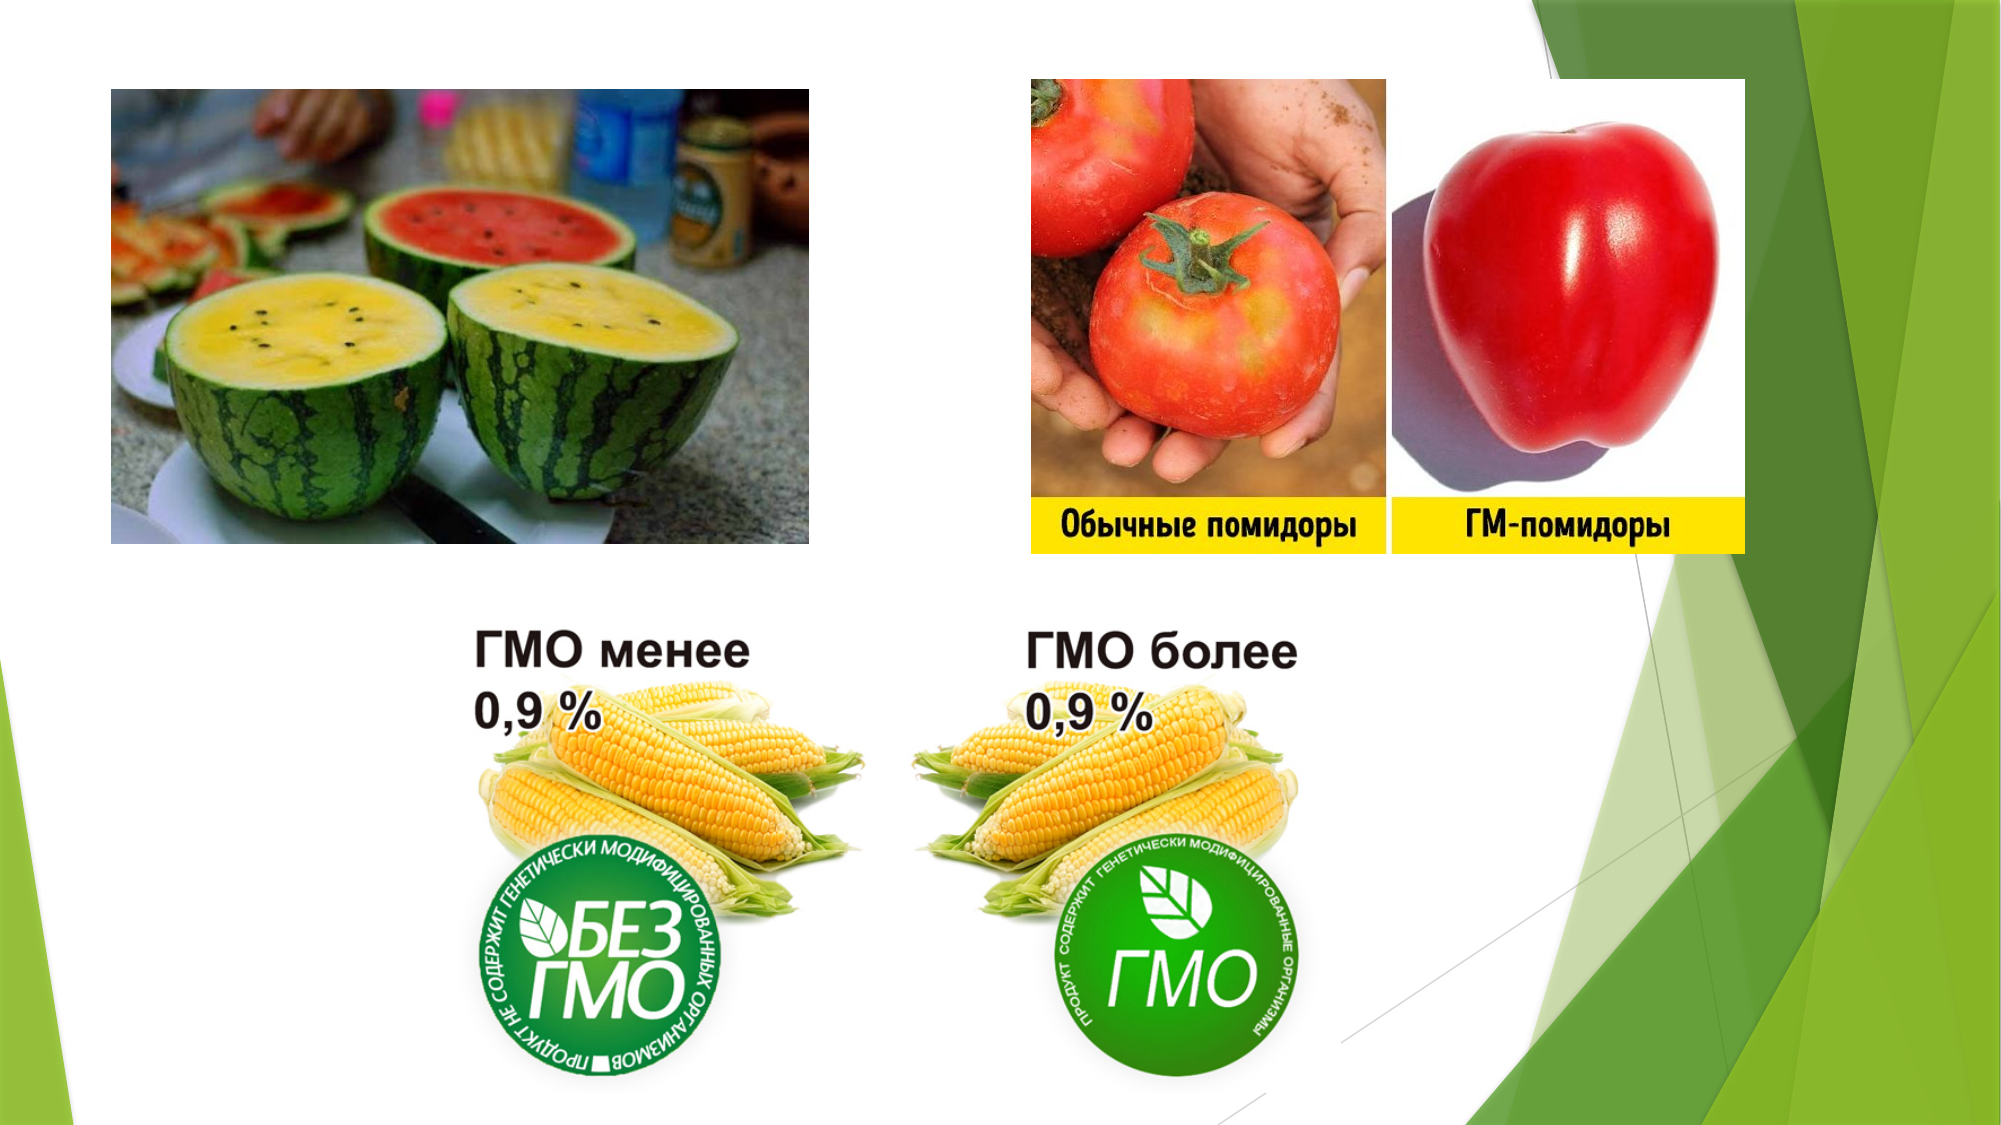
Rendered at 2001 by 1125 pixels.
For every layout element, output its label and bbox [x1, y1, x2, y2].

picture [110, 89, 809, 544]
picture [1031, 78, 1746, 555]
picture [437, 589, 1342, 1094]
